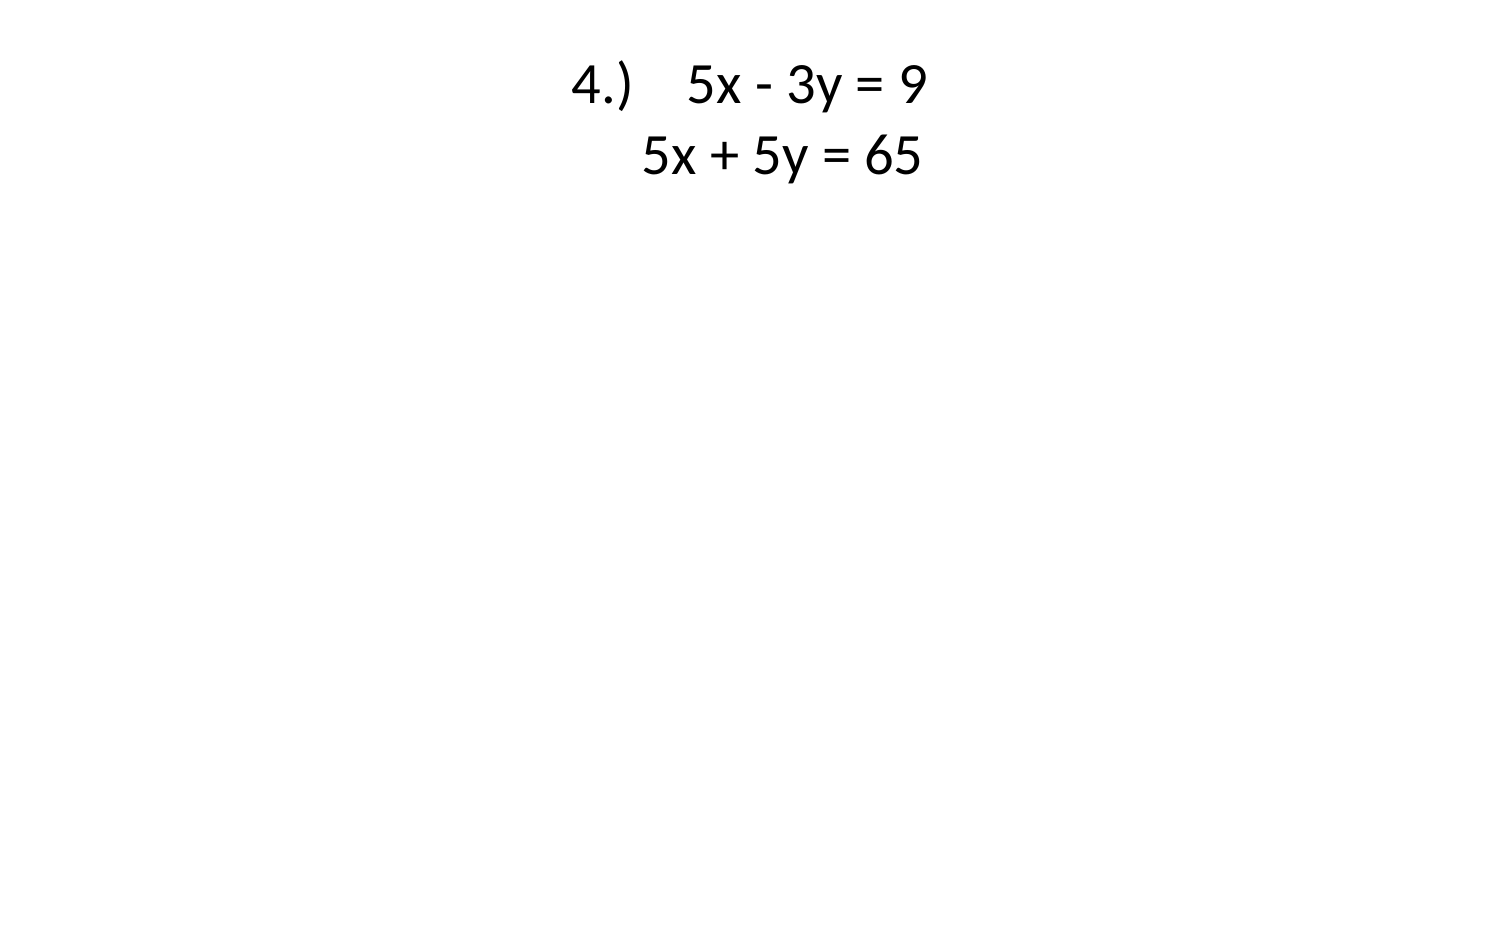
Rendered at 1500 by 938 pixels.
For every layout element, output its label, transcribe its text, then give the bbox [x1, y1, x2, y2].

title 4.) 5x - 3y = 9 5x + 5y = 65 [75, 37, 1425, 194]
